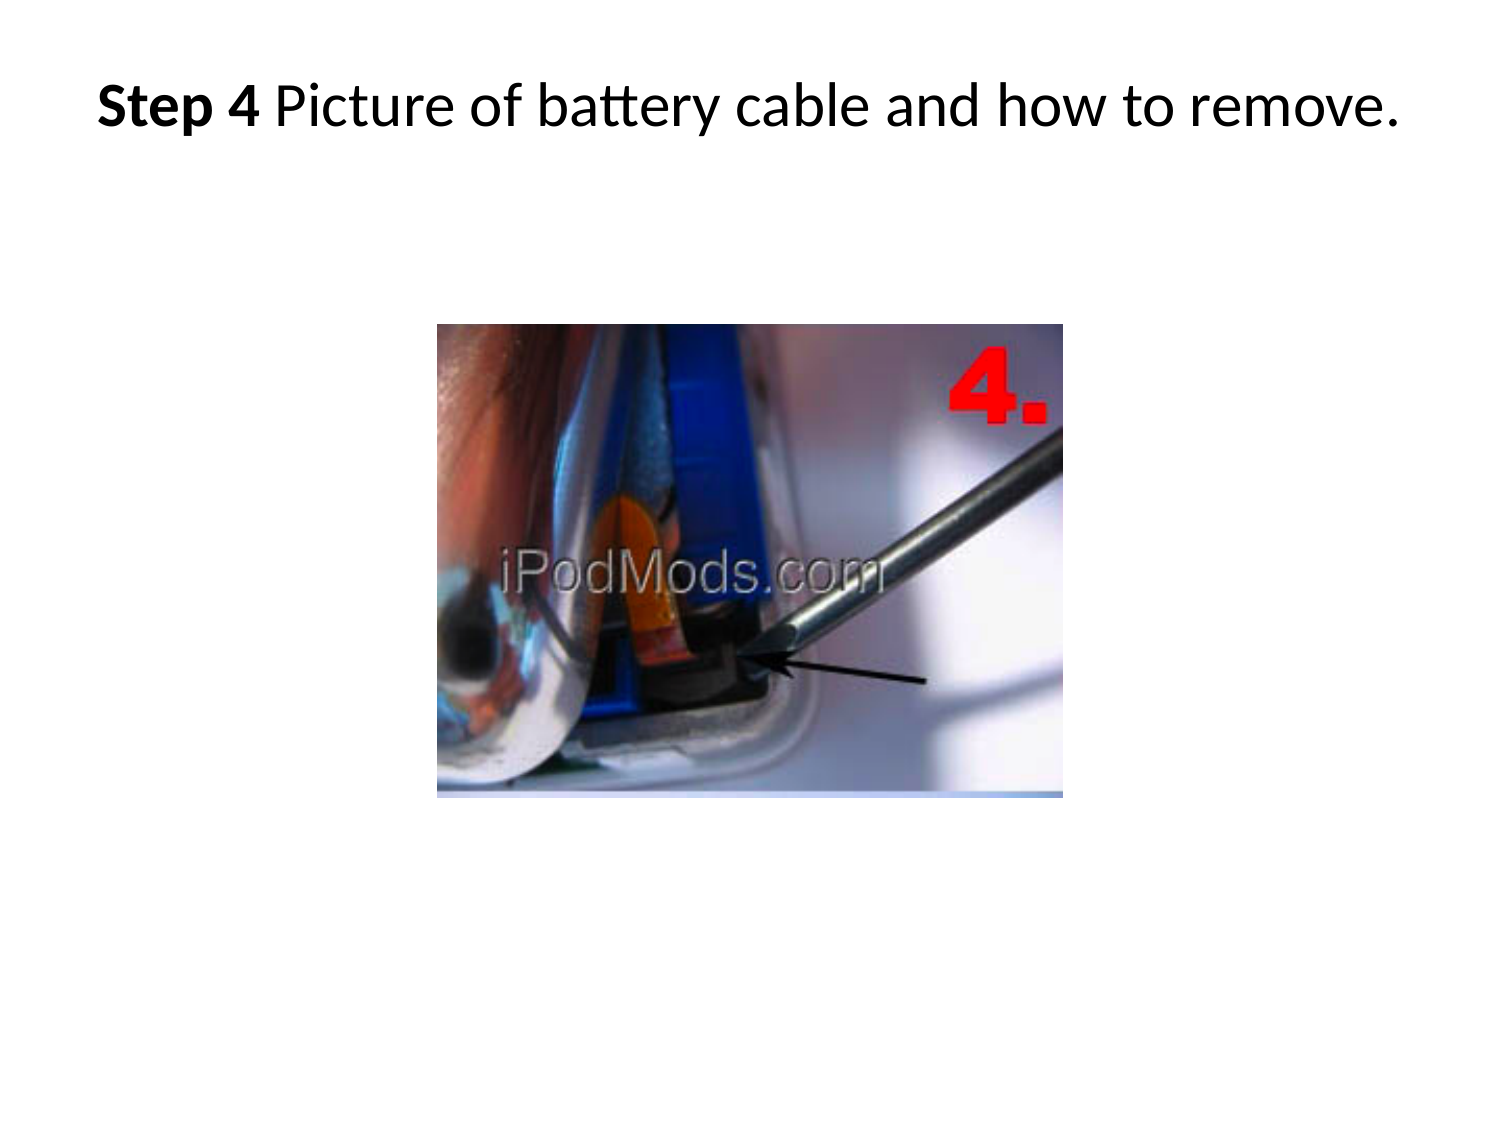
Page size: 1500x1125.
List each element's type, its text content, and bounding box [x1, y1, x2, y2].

title Step 4 Picture of battery cable and how to remove. [75, 45, 1425, 233]
picture [437, 324, 1063, 799]
